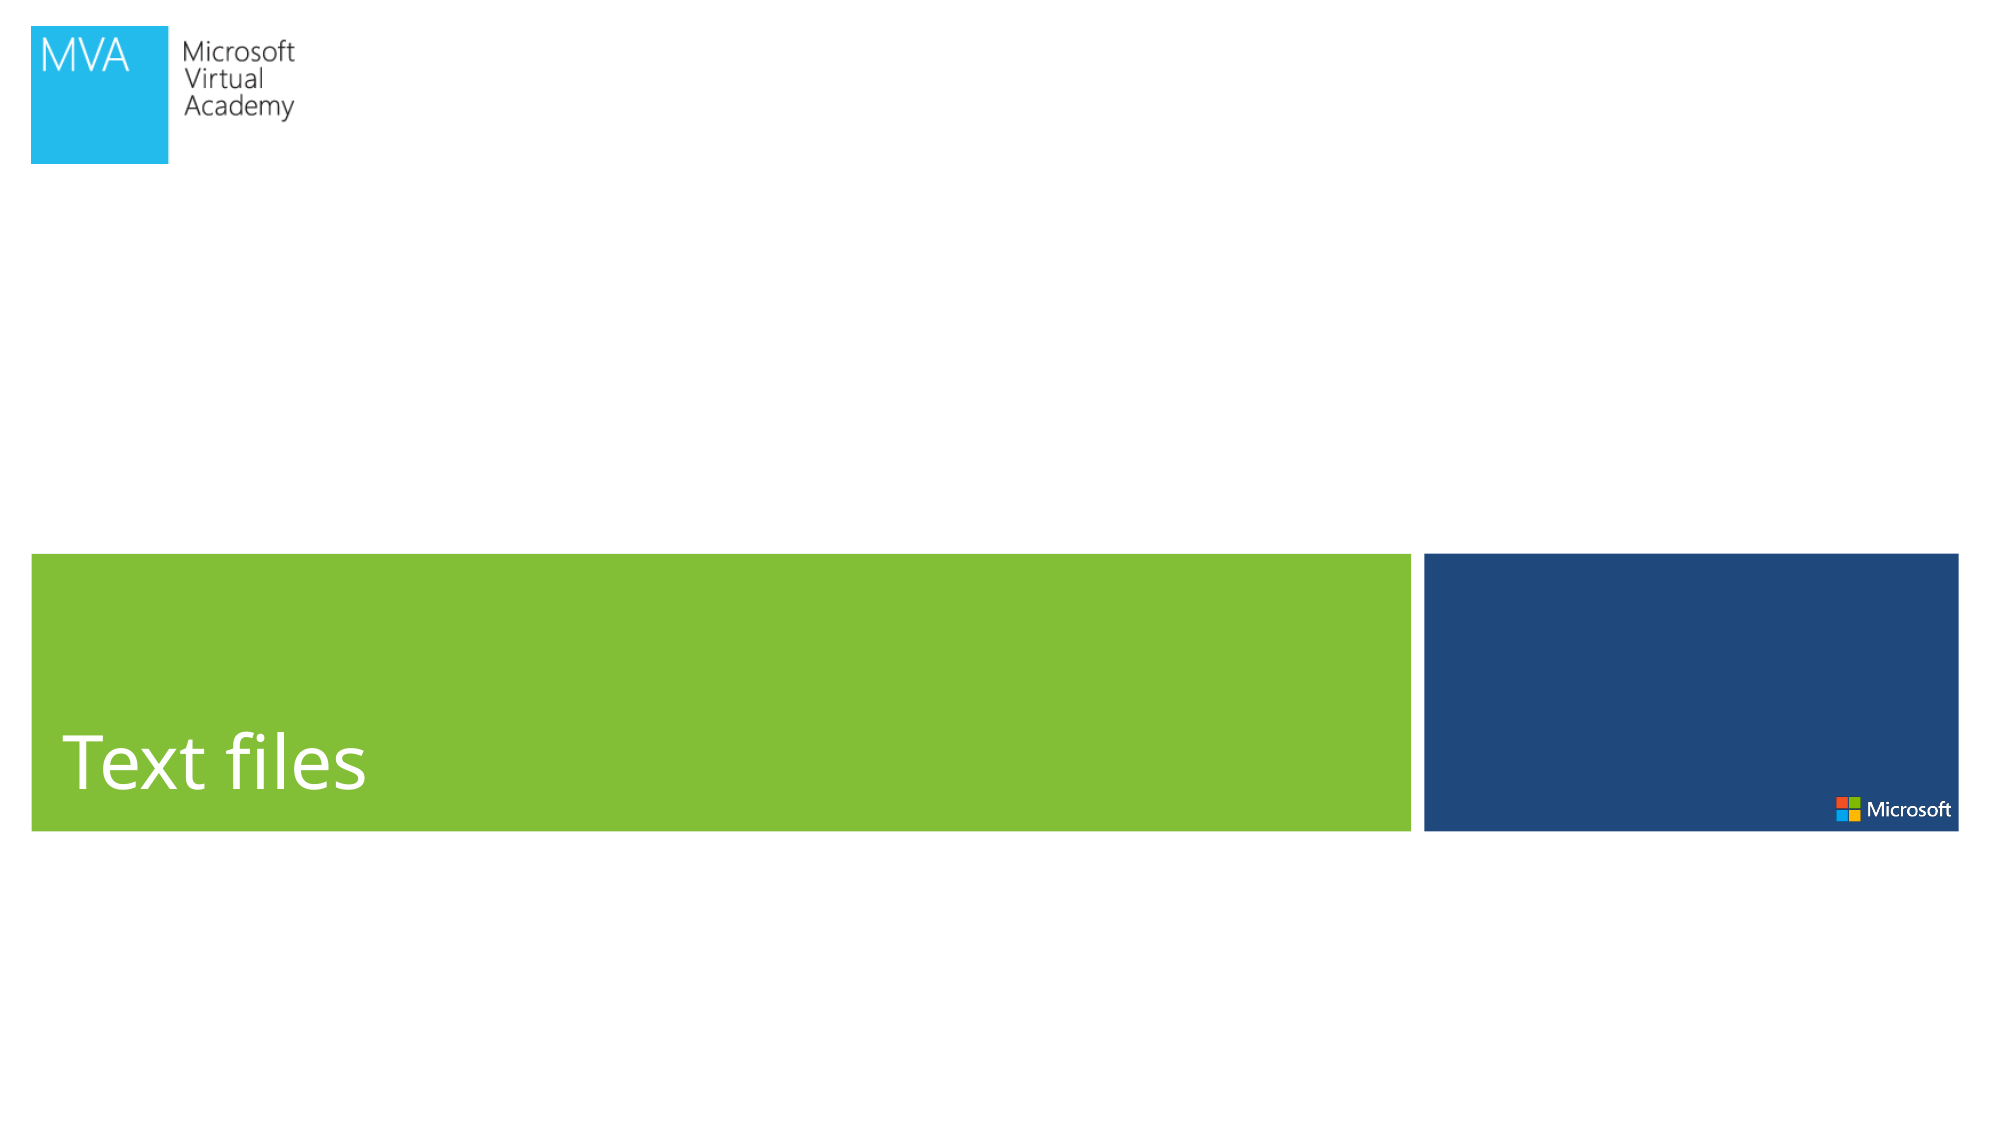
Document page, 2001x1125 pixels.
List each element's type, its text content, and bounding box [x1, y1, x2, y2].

picture [1834, 790, 1956, 827]
list Text files [47, 568, 1396, 813]
picture [31, 26, 374, 164]
